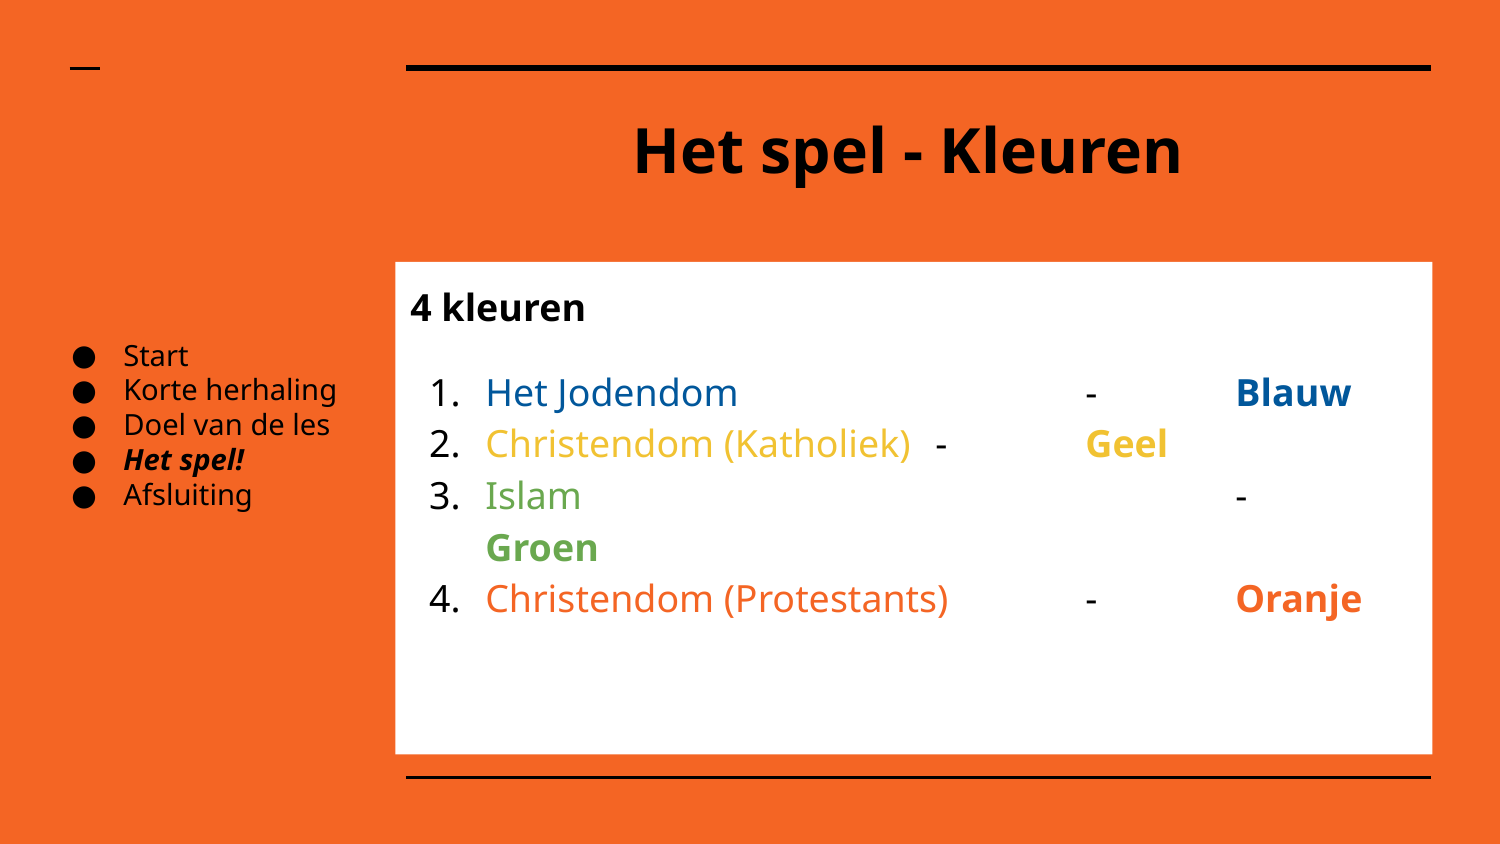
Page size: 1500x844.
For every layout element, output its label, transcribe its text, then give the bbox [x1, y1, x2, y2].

title Het spel - Kleuren [389, 95, 1427, 200]
text_box Start Korte herhaling Doel van de les Het spel! Afsluiting [33, 321, 360, 522]
list 4 kleuren Het Jodendom - Blauw Christendom (Katholiek) - Geel Islam - Groen Christendom (Protestants) - Oranje [395, 261, 1433, 755]
